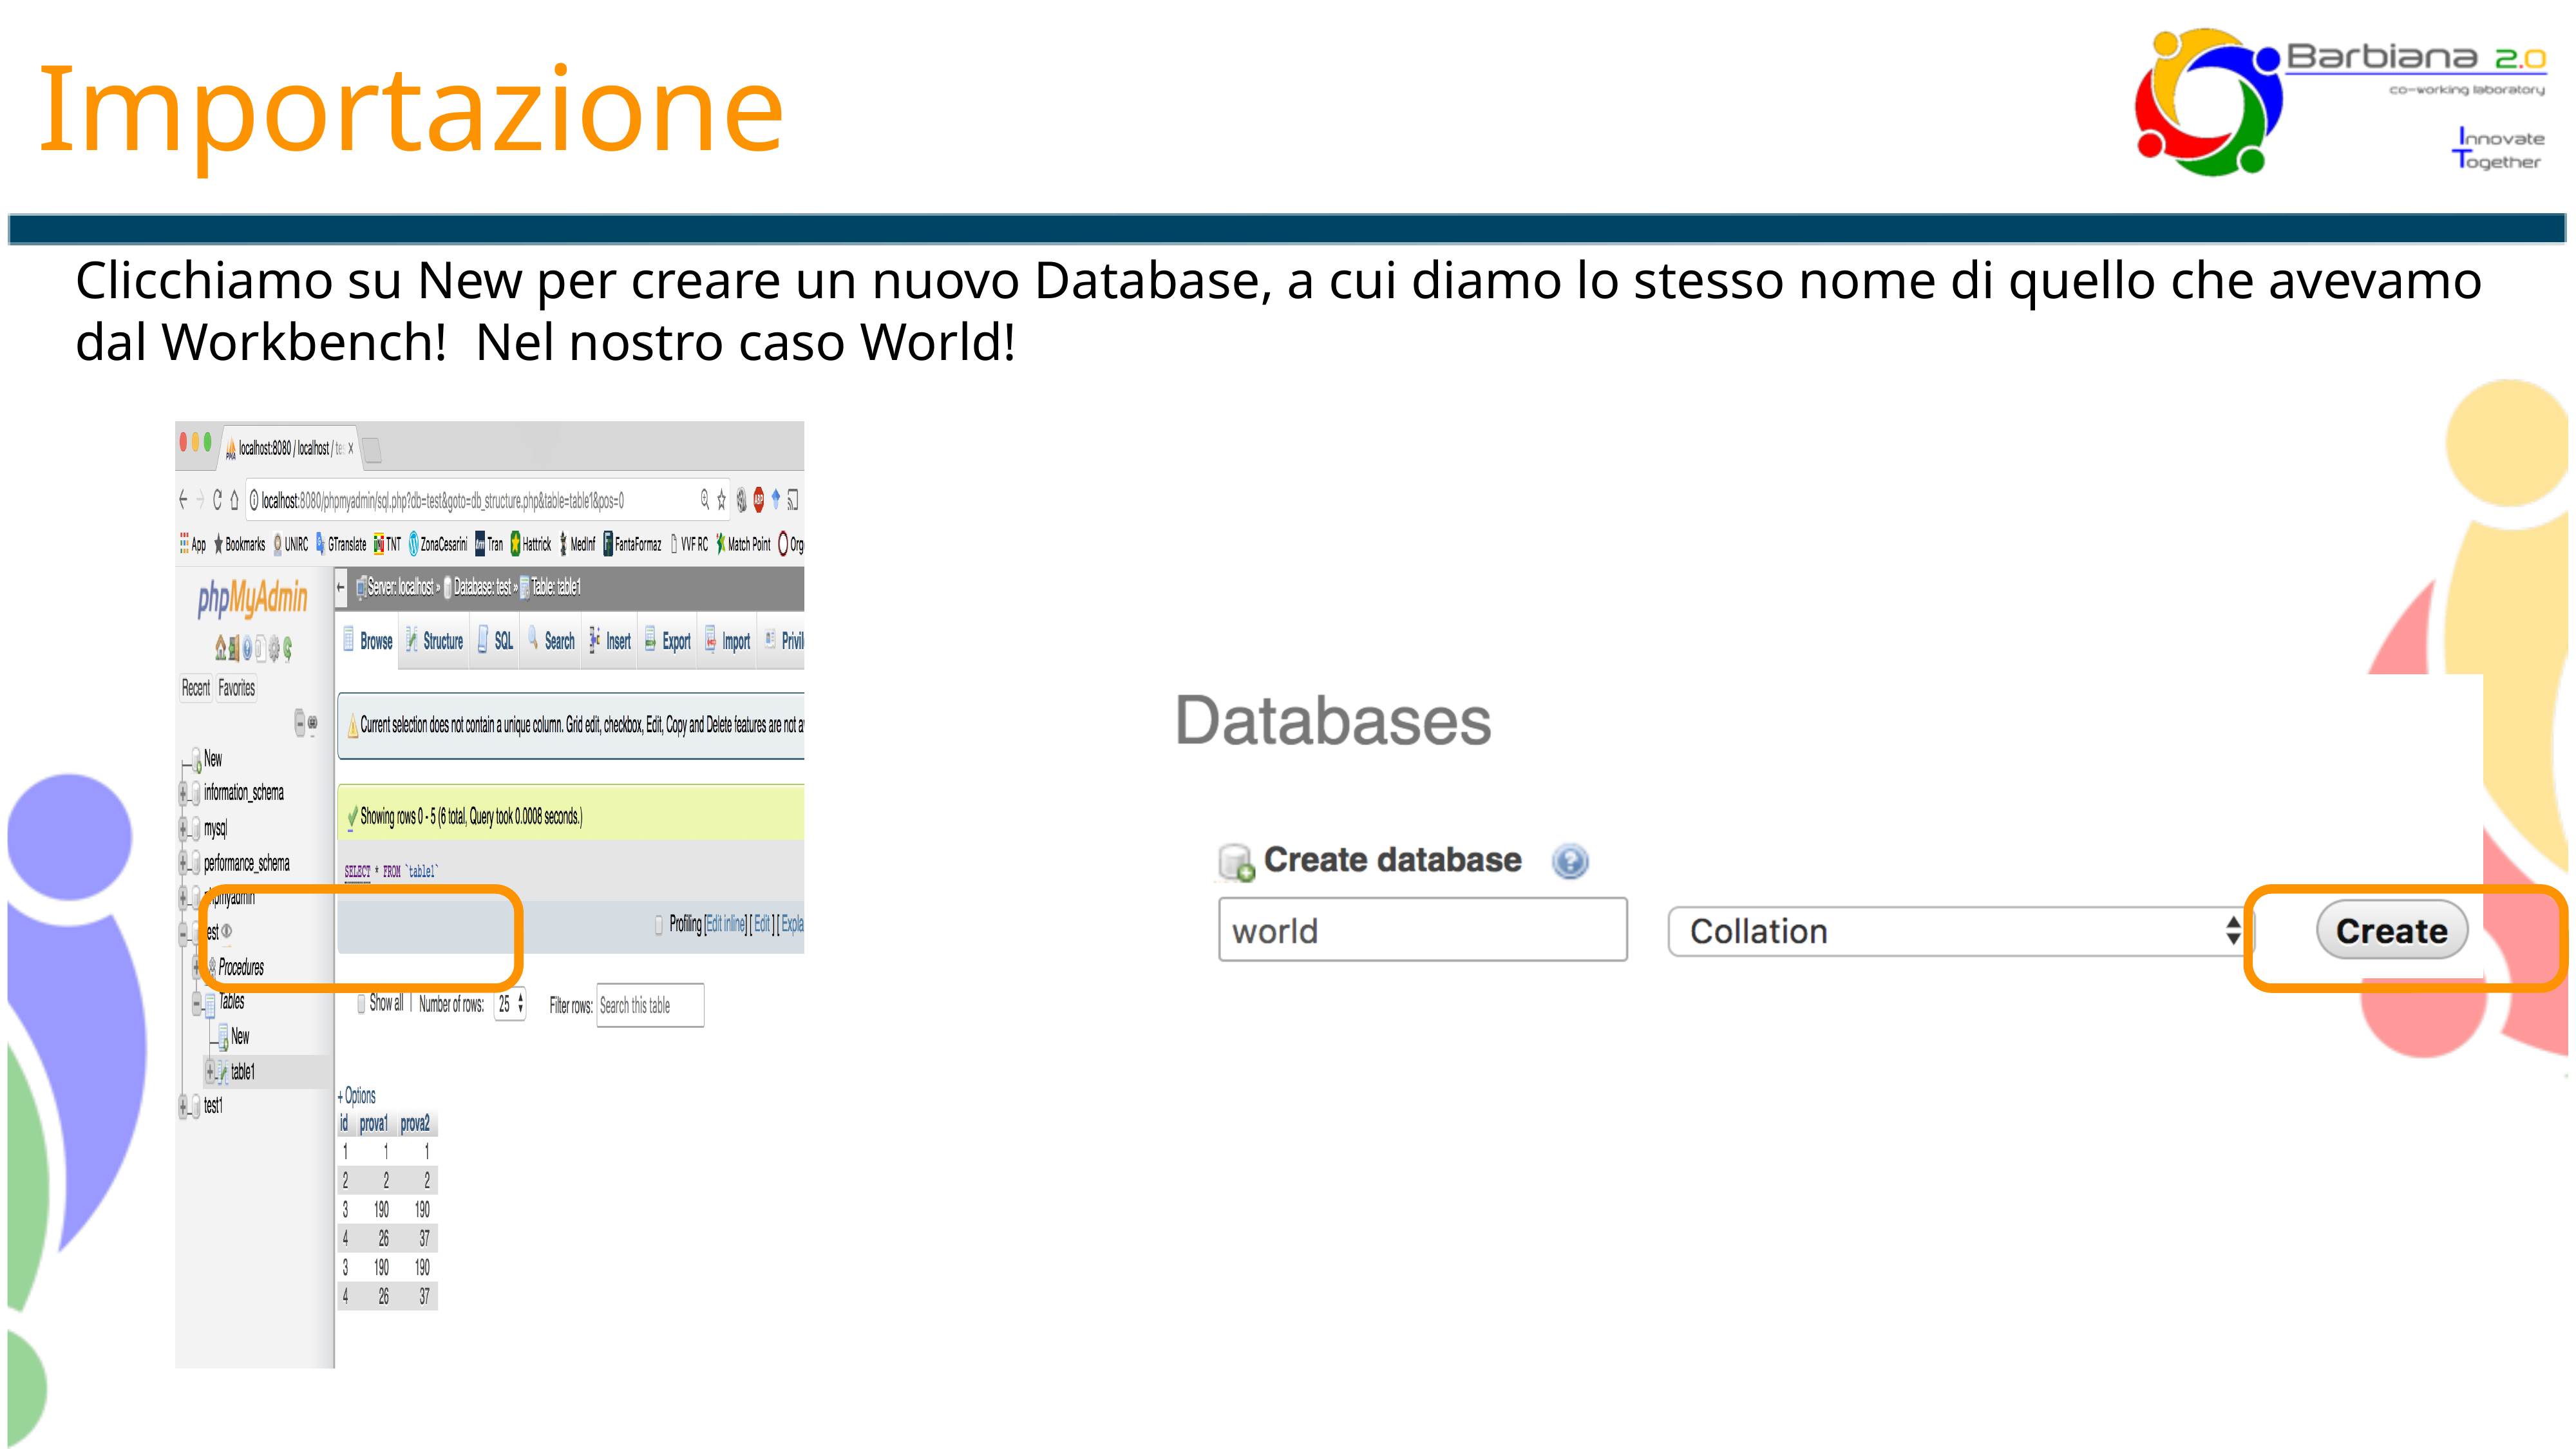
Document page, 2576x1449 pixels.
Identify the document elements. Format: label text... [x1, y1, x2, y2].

picture [1163, 364, 2568, 1238]
text_box Clicchiamo su New per creare un nuovo Database, a cui diamo lo stesso nome di quello che avevamo dal Workbench! Nel nostro caso World! [69, 242, 2507, 376]
picture [7, 645, 158, 1449]
title Importazione [31, 25, 2111, 180]
picture [2121, 9, 2568, 196]
text_box [2252, 889, 2564, 989]
picture [8, 213, 2576, 245]
picture [175, 421, 804, 1368]
